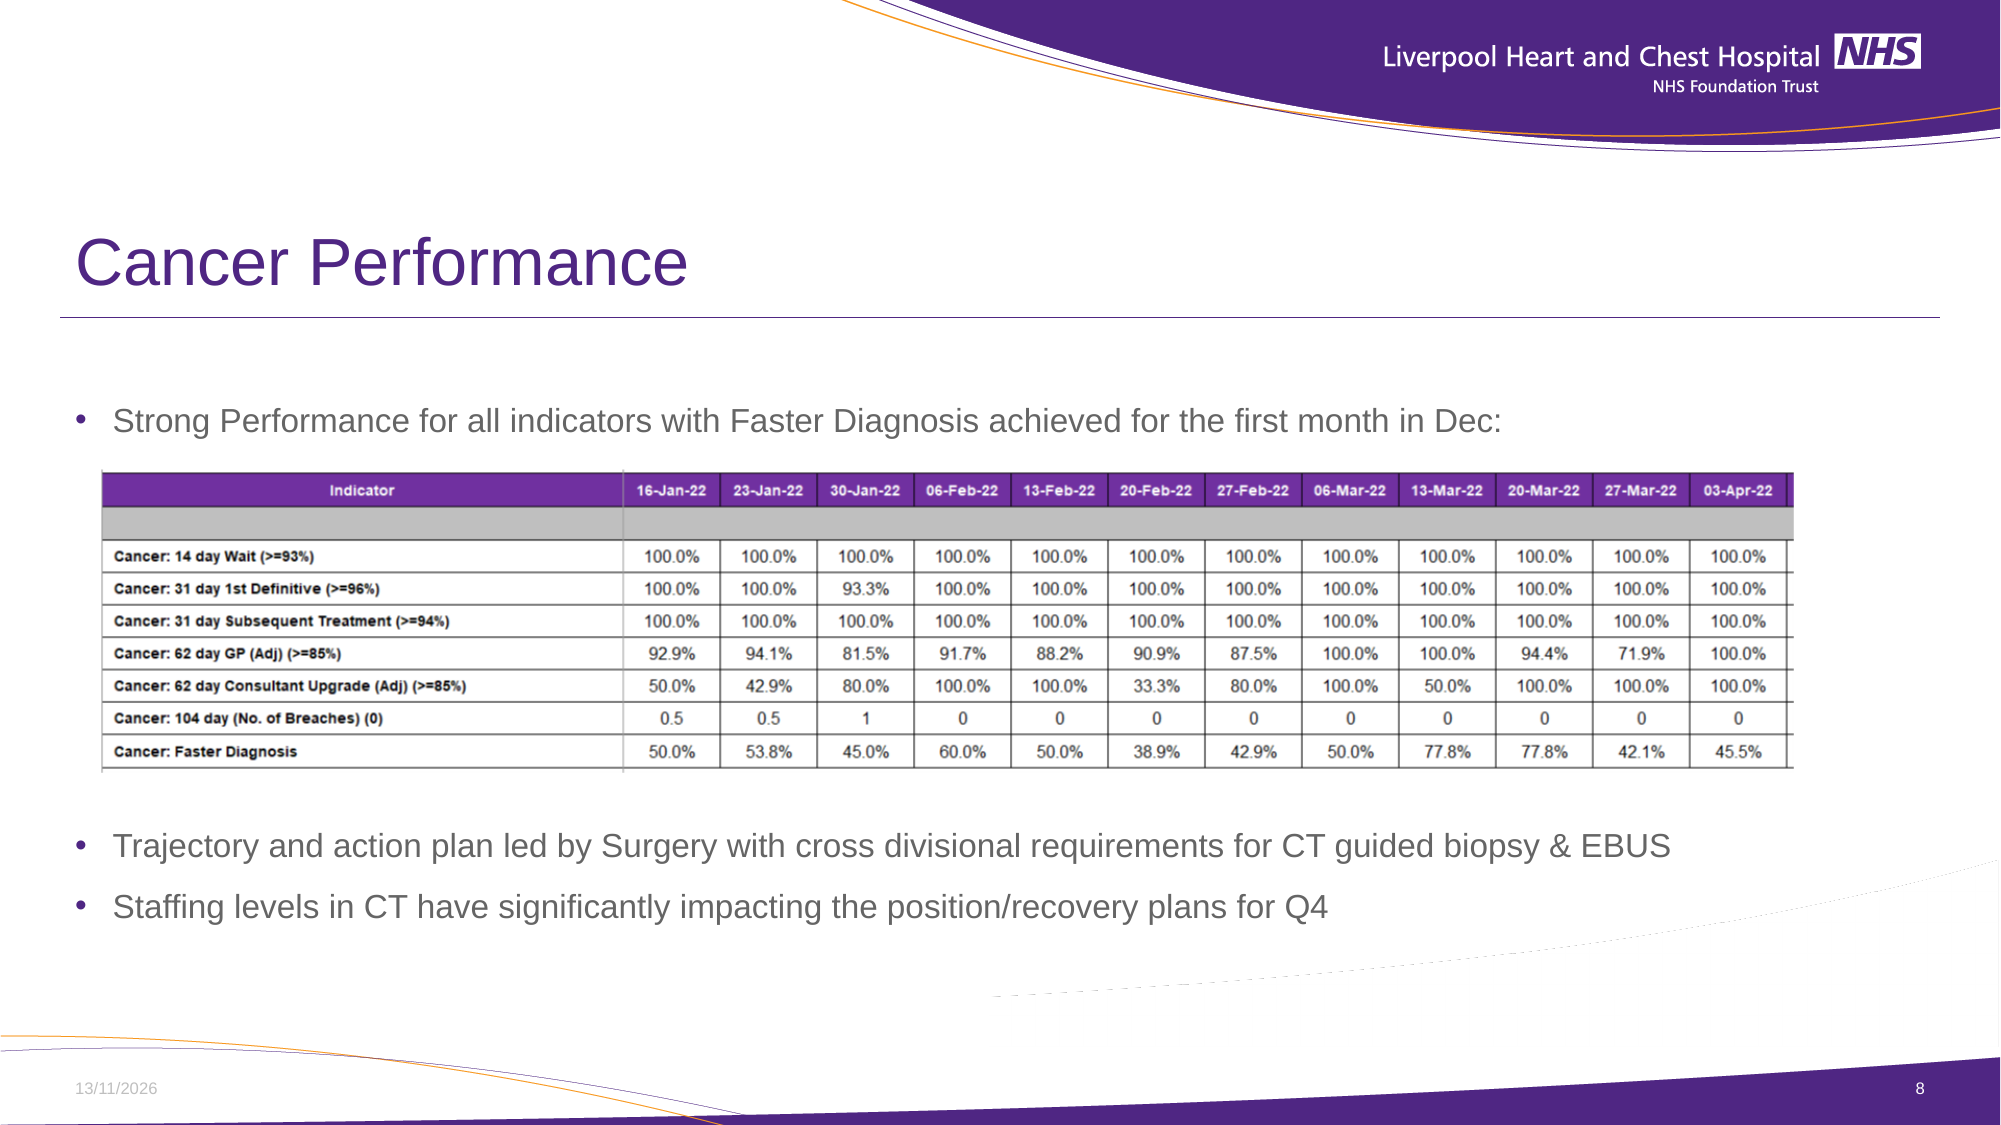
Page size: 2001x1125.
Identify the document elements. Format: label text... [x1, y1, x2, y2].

picture [0, 0, 2001, 1125]
slide_number 8 [1489, 1058, 1940, 1118]
title Cancer Performance [60, 169, 1940, 308]
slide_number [60, 1058, 511, 1118]
list Strong Performance for all indicators with Faster Diagnosis achieved for the first month in Dec: Trajectory and action plan led by Surgery with cross divisional requirements for CT guided biopsy & EBUS Staffing levels in CT have significantly impacting the position/recovery plans for Q4 [60, 331, 1940, 1011]
